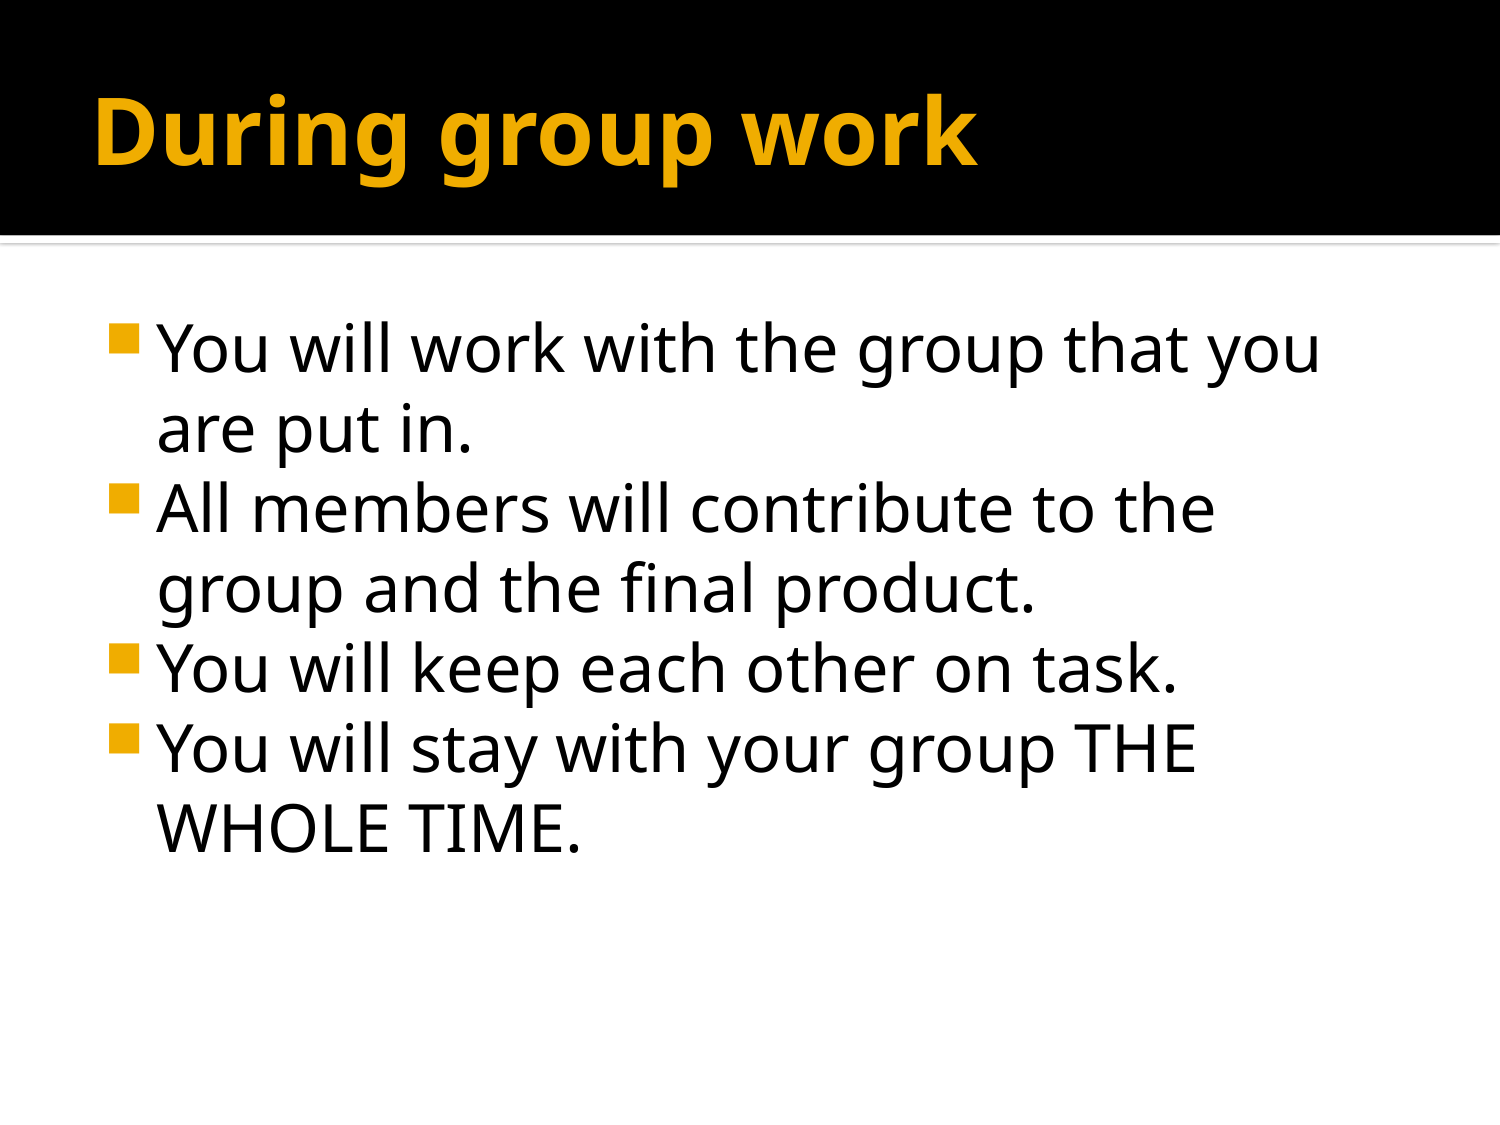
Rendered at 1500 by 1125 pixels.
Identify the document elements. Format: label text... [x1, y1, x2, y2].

title During group work [75, 25, 1425, 231]
list You will work with the group that you are put in. All members will contribute to the group and the final product. You will keep each other on task. You will stay with your group THE WHOLE TIME. [75, 291, 1425, 1050]
